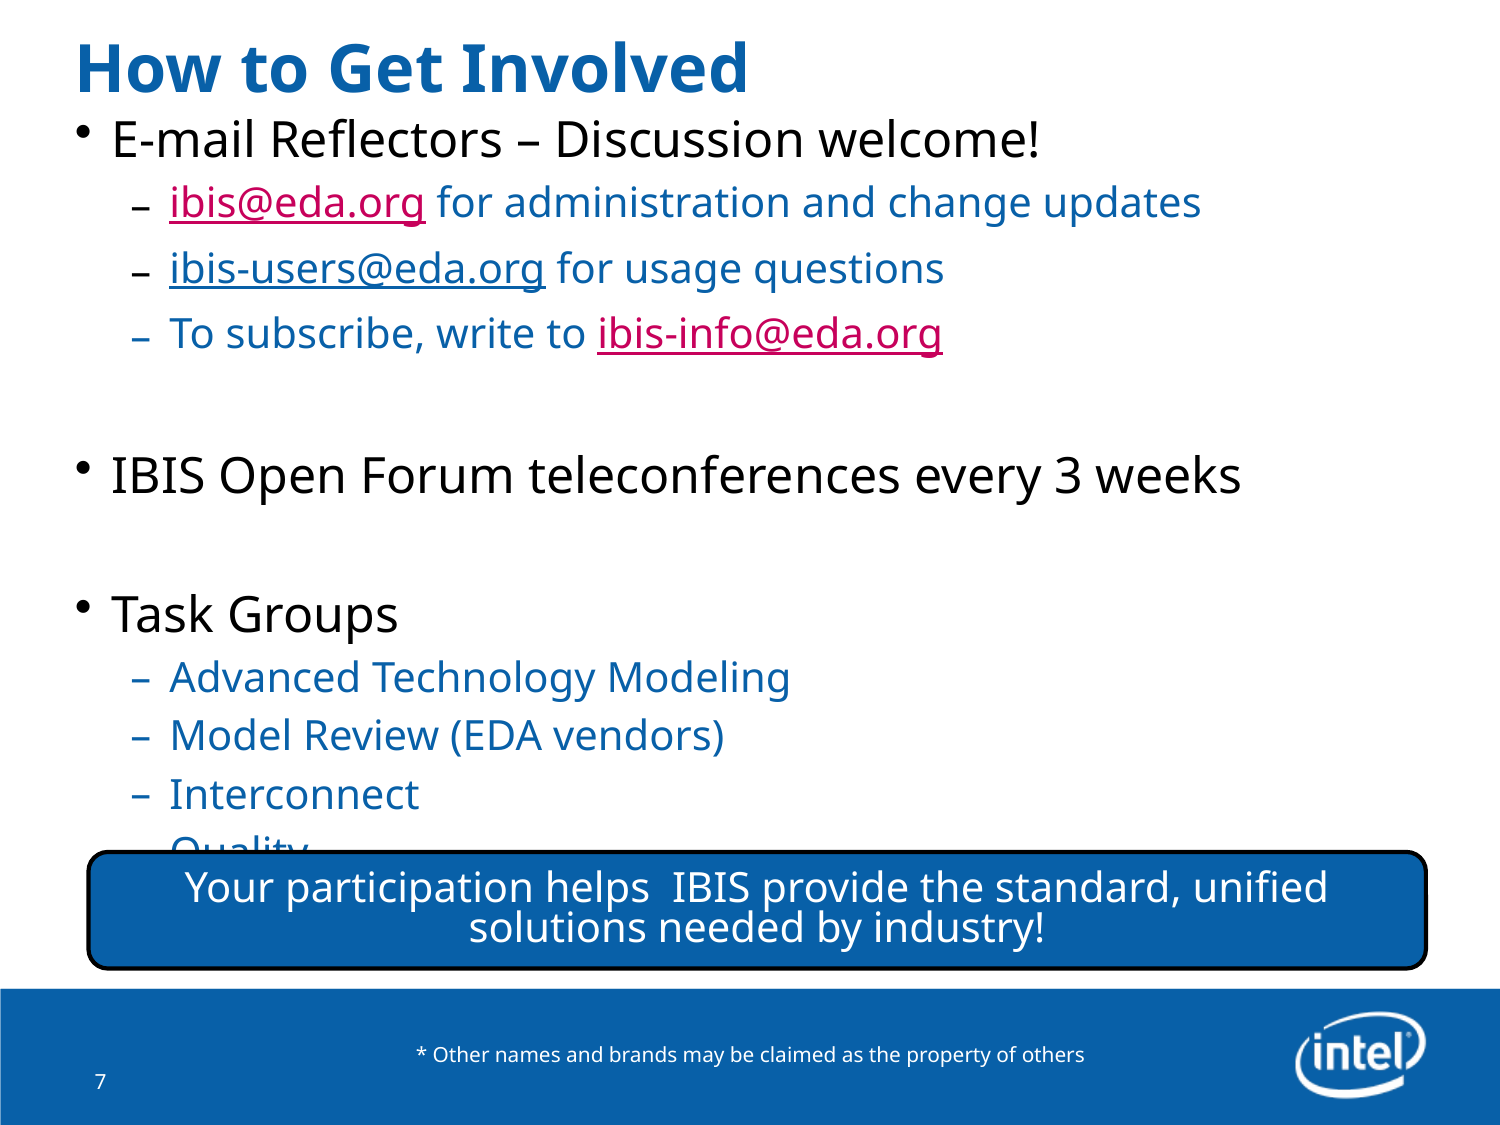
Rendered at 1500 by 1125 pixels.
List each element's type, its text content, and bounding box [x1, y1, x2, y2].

list E-mail Reflectors – Discussion welcome! ibis@eda.org for administration and change updates ibis-users@eda.org for usage questions To subscribe, write to ibis-info@eda.org IBIS Open Forum teleconferences every 3 weeks Task Groups Advanced Technology Modeling Model Review (EDA vendors) Interconnect Quality [74, 107, 1427, 992]
picture [1294, 1011, 1428, 1101]
title How to Get Involved [74, 25, 1427, 107]
text_box Your participation helps IBIS provide the standard, unified solutions needed by industry! [86, 849, 1429, 971]
